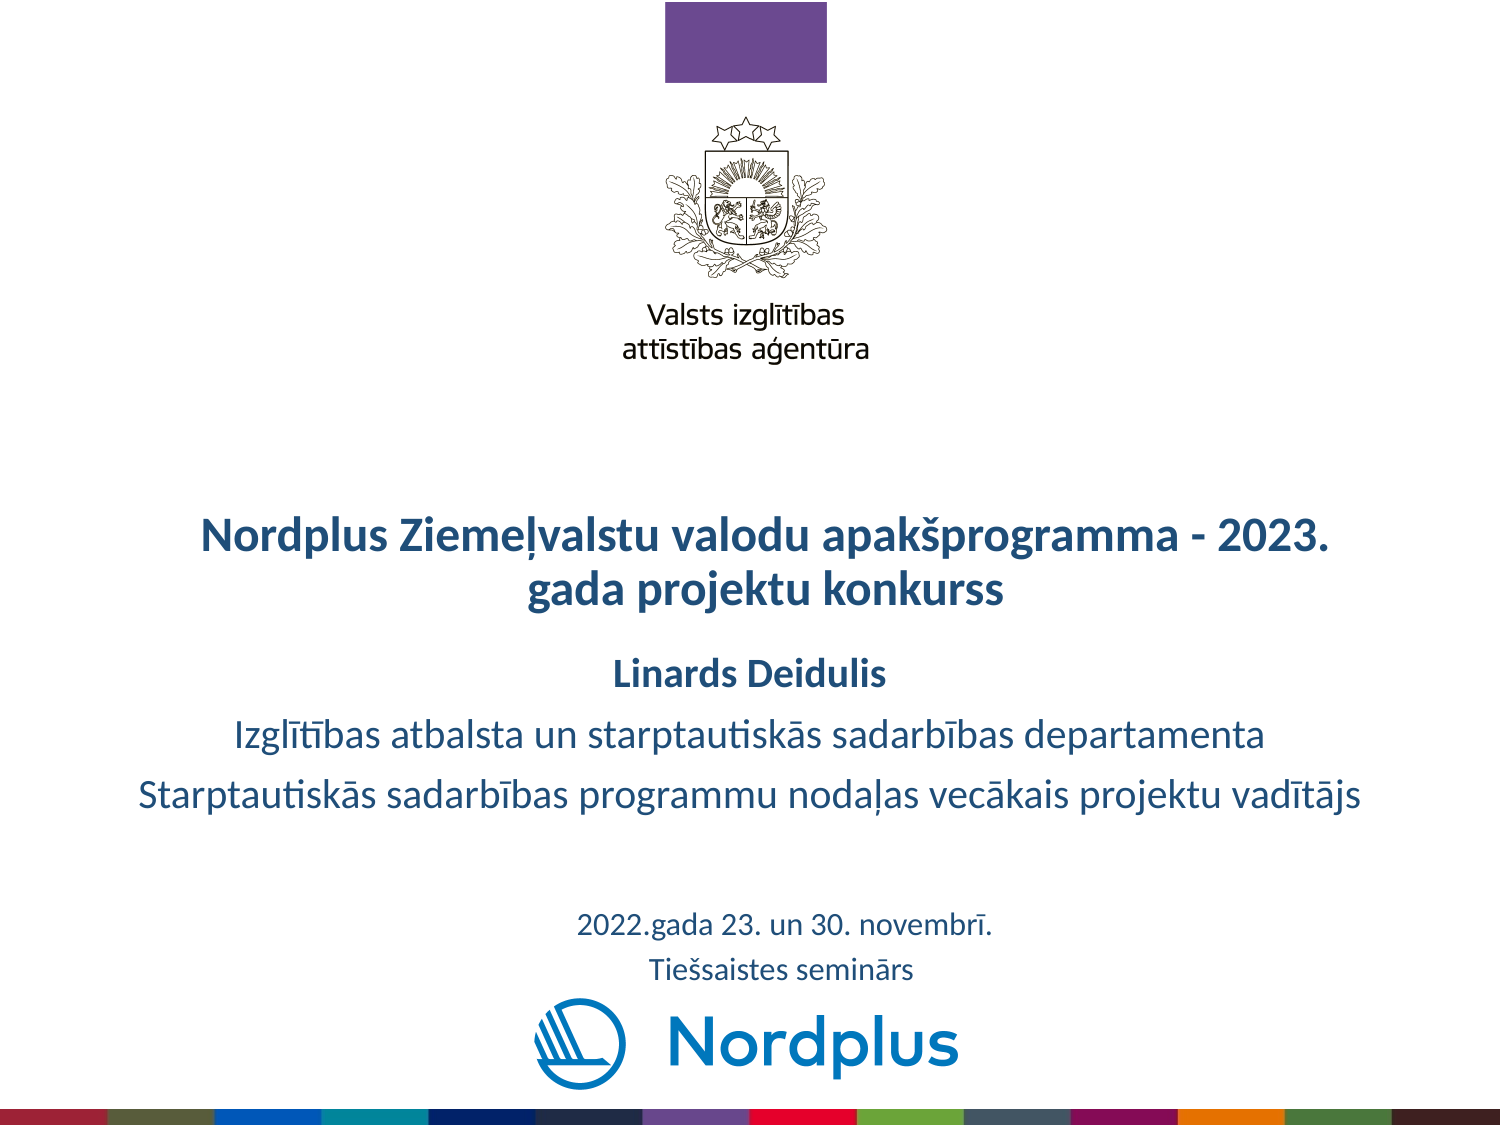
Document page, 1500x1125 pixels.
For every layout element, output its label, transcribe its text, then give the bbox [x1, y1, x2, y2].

subtitle Linards Deidulis Izglītības atbalsta un starptautiskās sadarbības departamenta Starptautiskās sadarbības programmu nodaļas vecākais projektu vadītājs [56, 644, 1444, 808]
picture [0, 0, 1500, 1125]
text_box 2022.gada 23. un 30. novembrī. Tiešsaistes seminārs [318, 894, 1252, 995]
title Nordplus Ziemeļvalstu valodu apakšprogramma - 2023. gada projektu konkurss [157, 501, 1375, 624]
